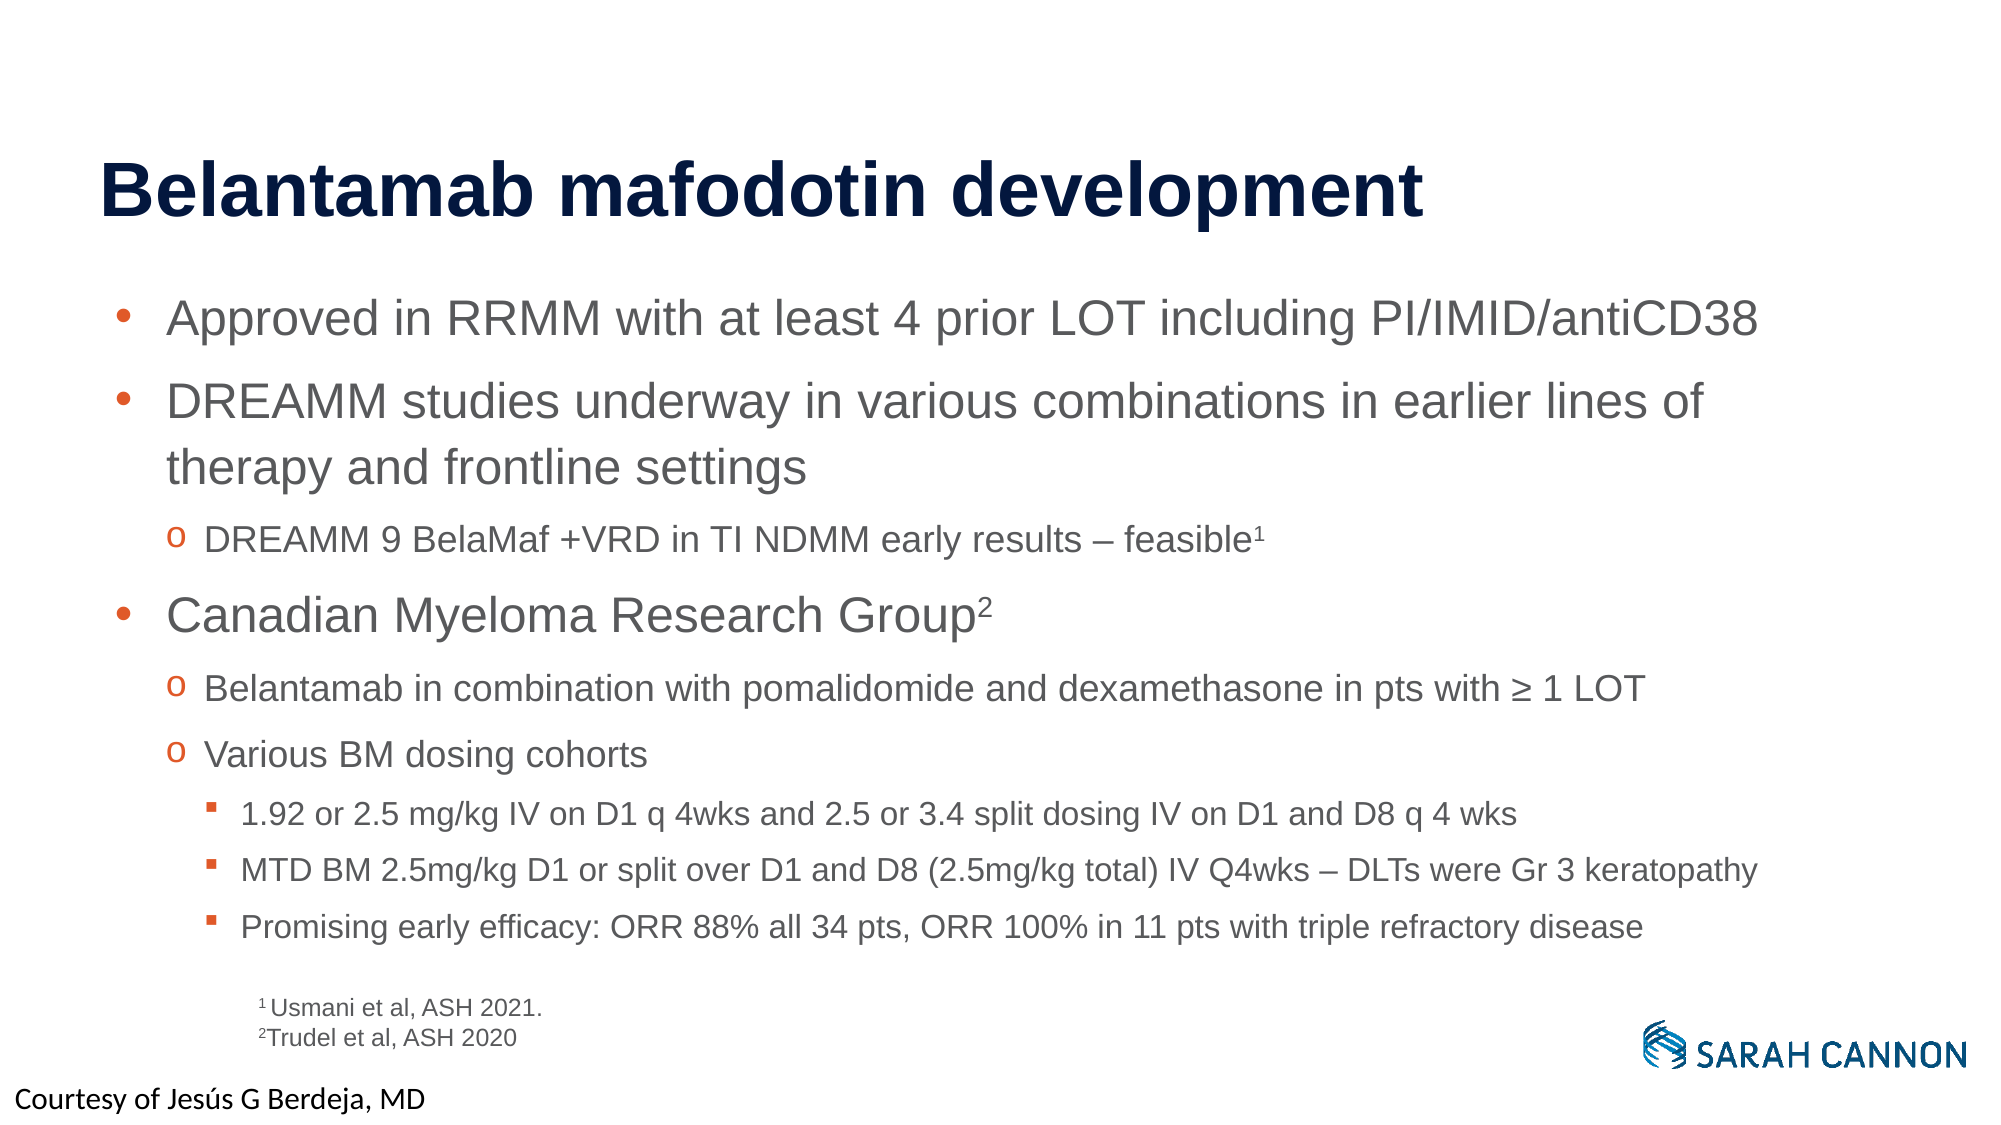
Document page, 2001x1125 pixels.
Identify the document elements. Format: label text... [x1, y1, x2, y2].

footer 1 Usmani et al, ASH 2021. 2Trudel et al, ASH 2020 [258, 986, 1000, 1056]
picture [1643, 1020, 1966, 1079]
list Approved in RRMM with at least 4 prior LOT including PI/IMID/antiCD38 DREAMM studies underway in various combinations in earlier lines of therapy and frontline settings DREAMM 9 BelaMaf +VRD in TI NDMM early results – feasible1 Canadian Myeloma Research Group2 Belantamab in combination with pomalidomide and dexamethasone in pts with ≥ 1 LOT Various BM dosing cohorts 1.92 or 2.5 mg/kg IV on D1 q 4wks and 2.5 or 3.4 split dosing IV on D1 and D8 q 4 wks MTD BM 2.5mg/kg D1 or split over D1 and D8 (2.5mg/kg total) IV Q4wks – DLTs were Gr 3 keratopathy Promising early efficacy: ORR 88% all 34 pts, ORR 100% in 11 pts with triple refractory disease [99, 272, 1825, 982]
title Belantamab mafodotin development [99, 54, 1900, 232]
text_box Courtesy of Jesús G Berdeja, MD [0, 1070, 523, 1123]
